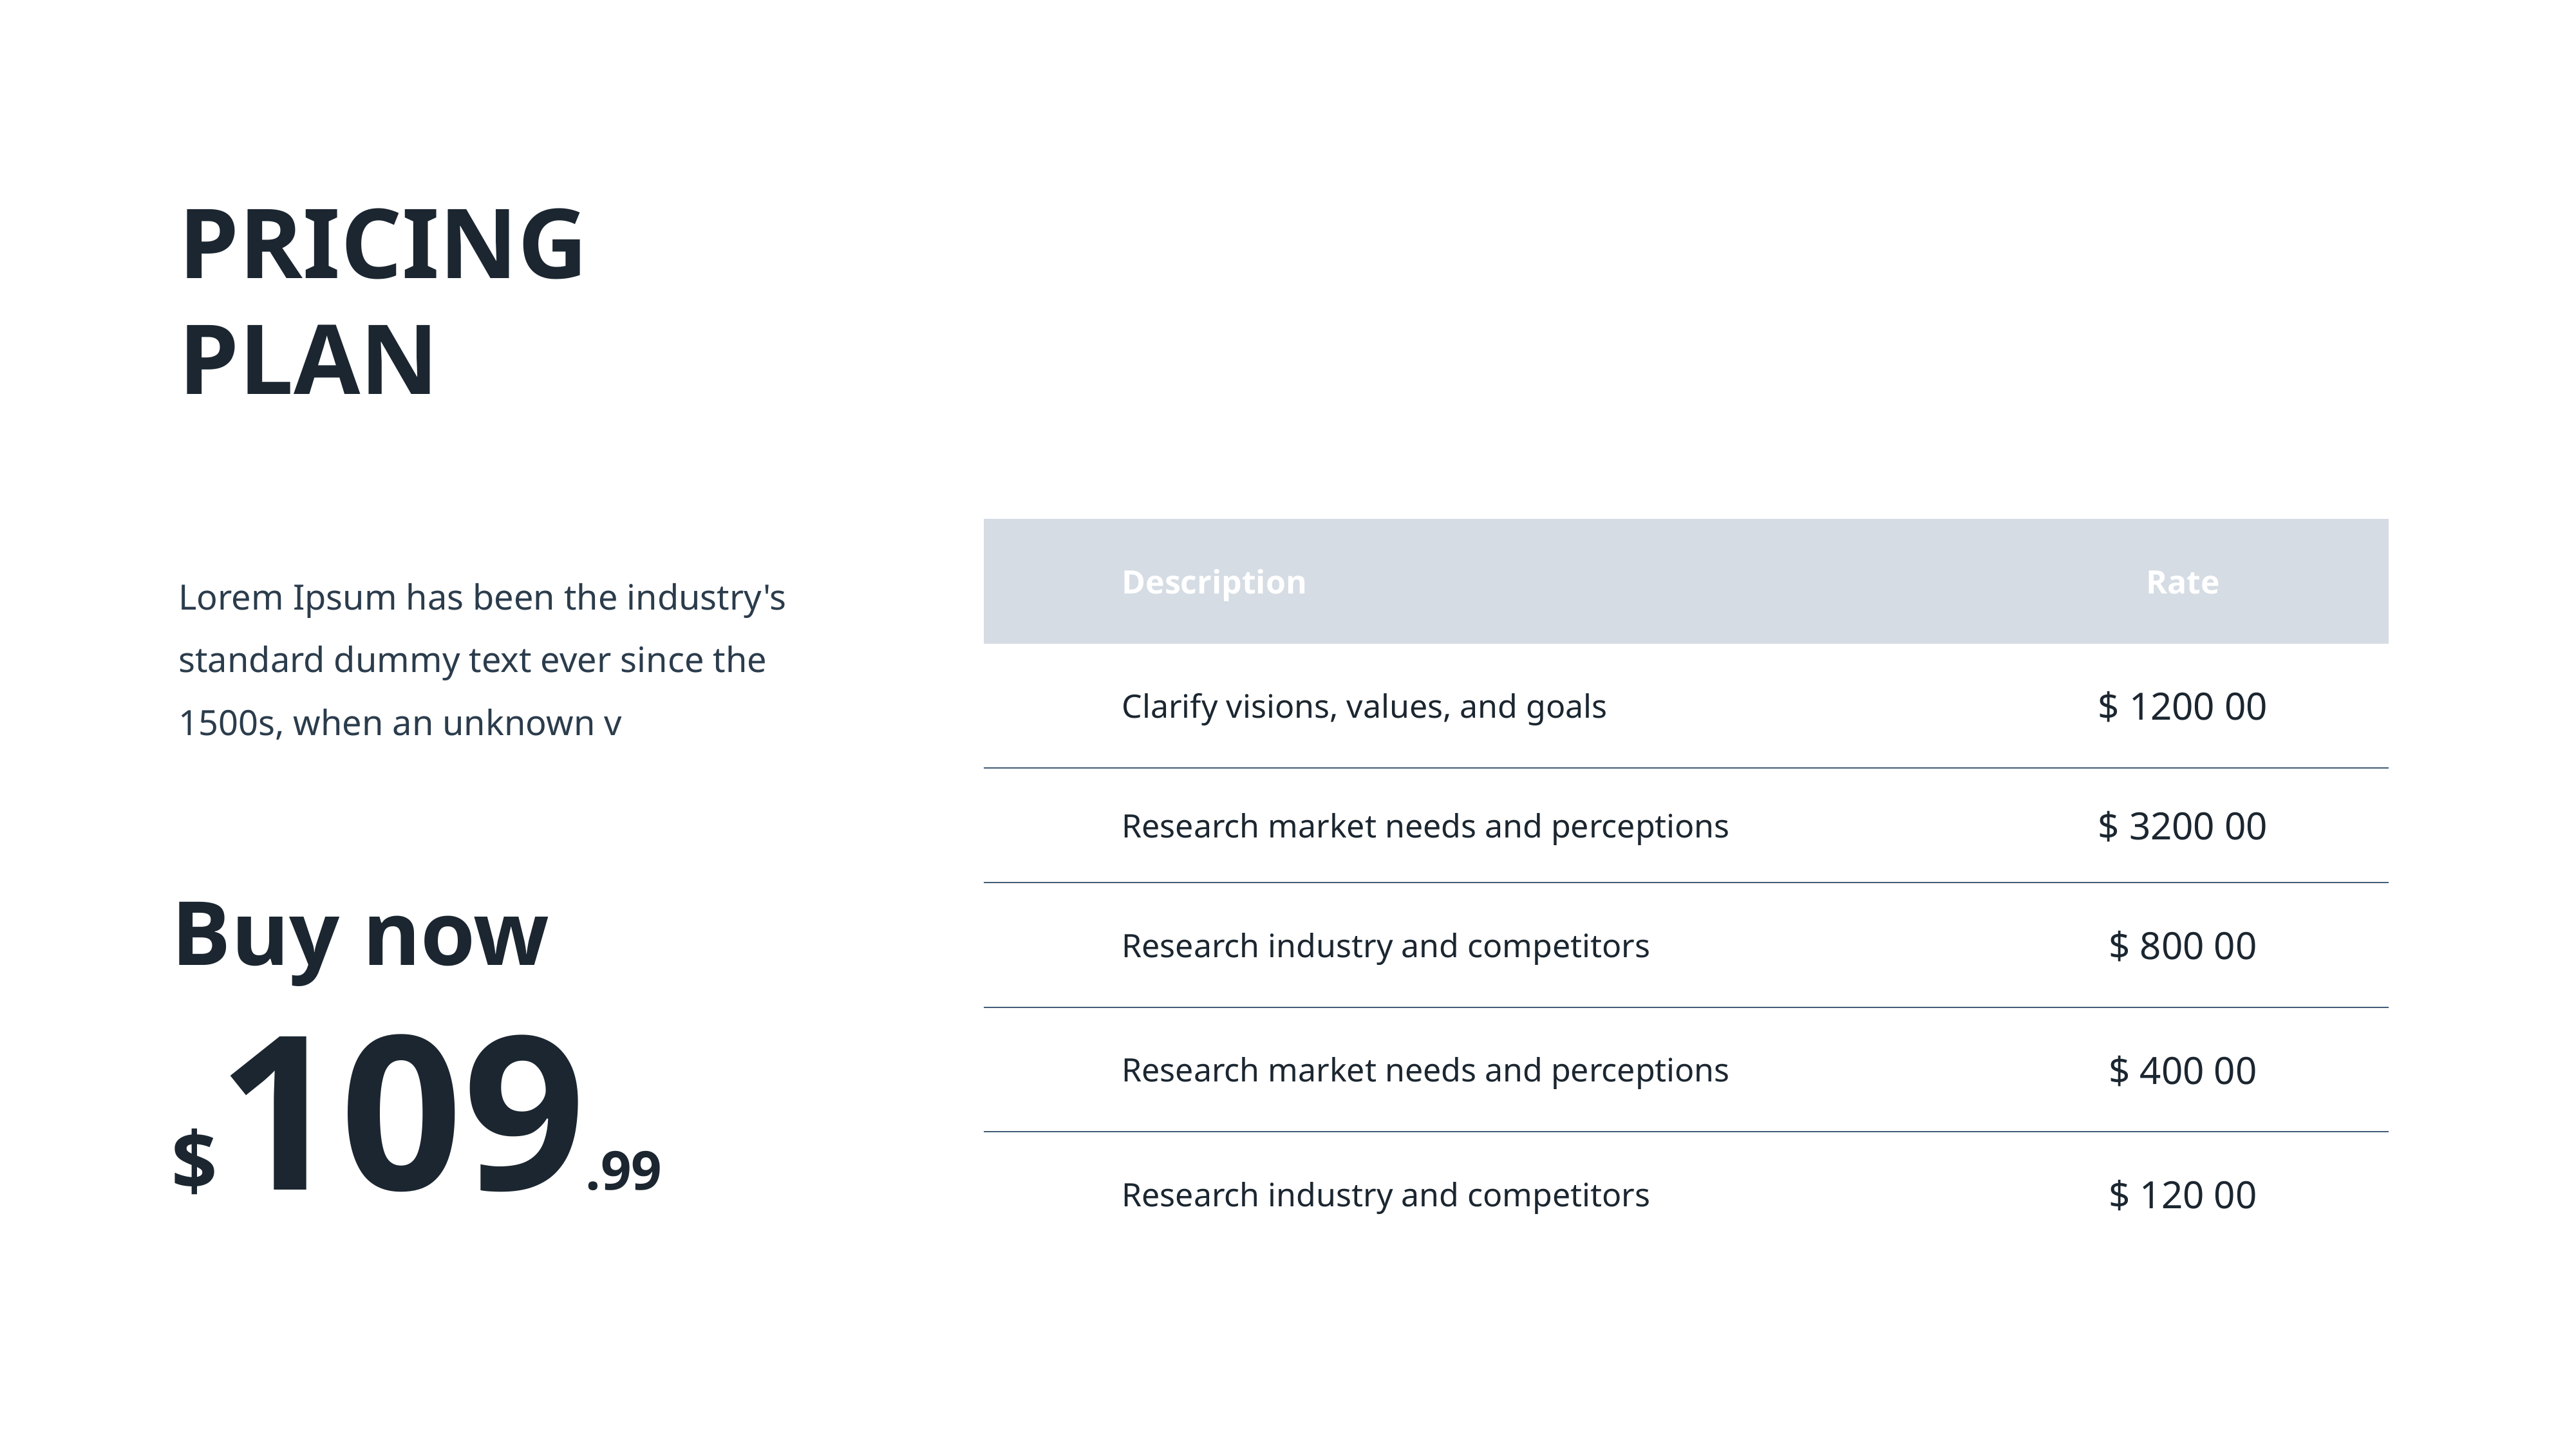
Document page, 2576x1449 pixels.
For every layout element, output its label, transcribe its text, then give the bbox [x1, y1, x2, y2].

table_cell Research market needs and perceptions [984, 1008, 1977, 1131]
table_cell $ 1200 00 [1977, 644, 2389, 767]
table_cell Clarify visions, values, and goals [984, 644, 1977, 767]
table_cell $ 3200 00 [1977, 769, 2389, 882]
table_cell Research industry and competitors [984, 1132, 1977, 1257]
table_cell Research industry and competitors [984, 883, 1977, 1007]
table_cell $ 800 00 [1977, 883, 2389, 1007]
title PRICING PLAN [169, 176, 1060, 458]
table_cell $ 120 00 [1977, 1132, 2389, 1257]
list Lorem Ipsum has been the industry's standard dummy text ever since the 1500s, when an unknown v [169, 549, 885, 785]
table_cell Research market needs and perceptions [984, 769, 1977, 882]
table_header Rate [1977, 519, 2389, 644]
text_box Buy now $109.99 [162, 892, 780, 1287]
table_cell $ 400 00 [1977, 1008, 2389, 1131]
table_header Description [984, 519, 1977, 644]
